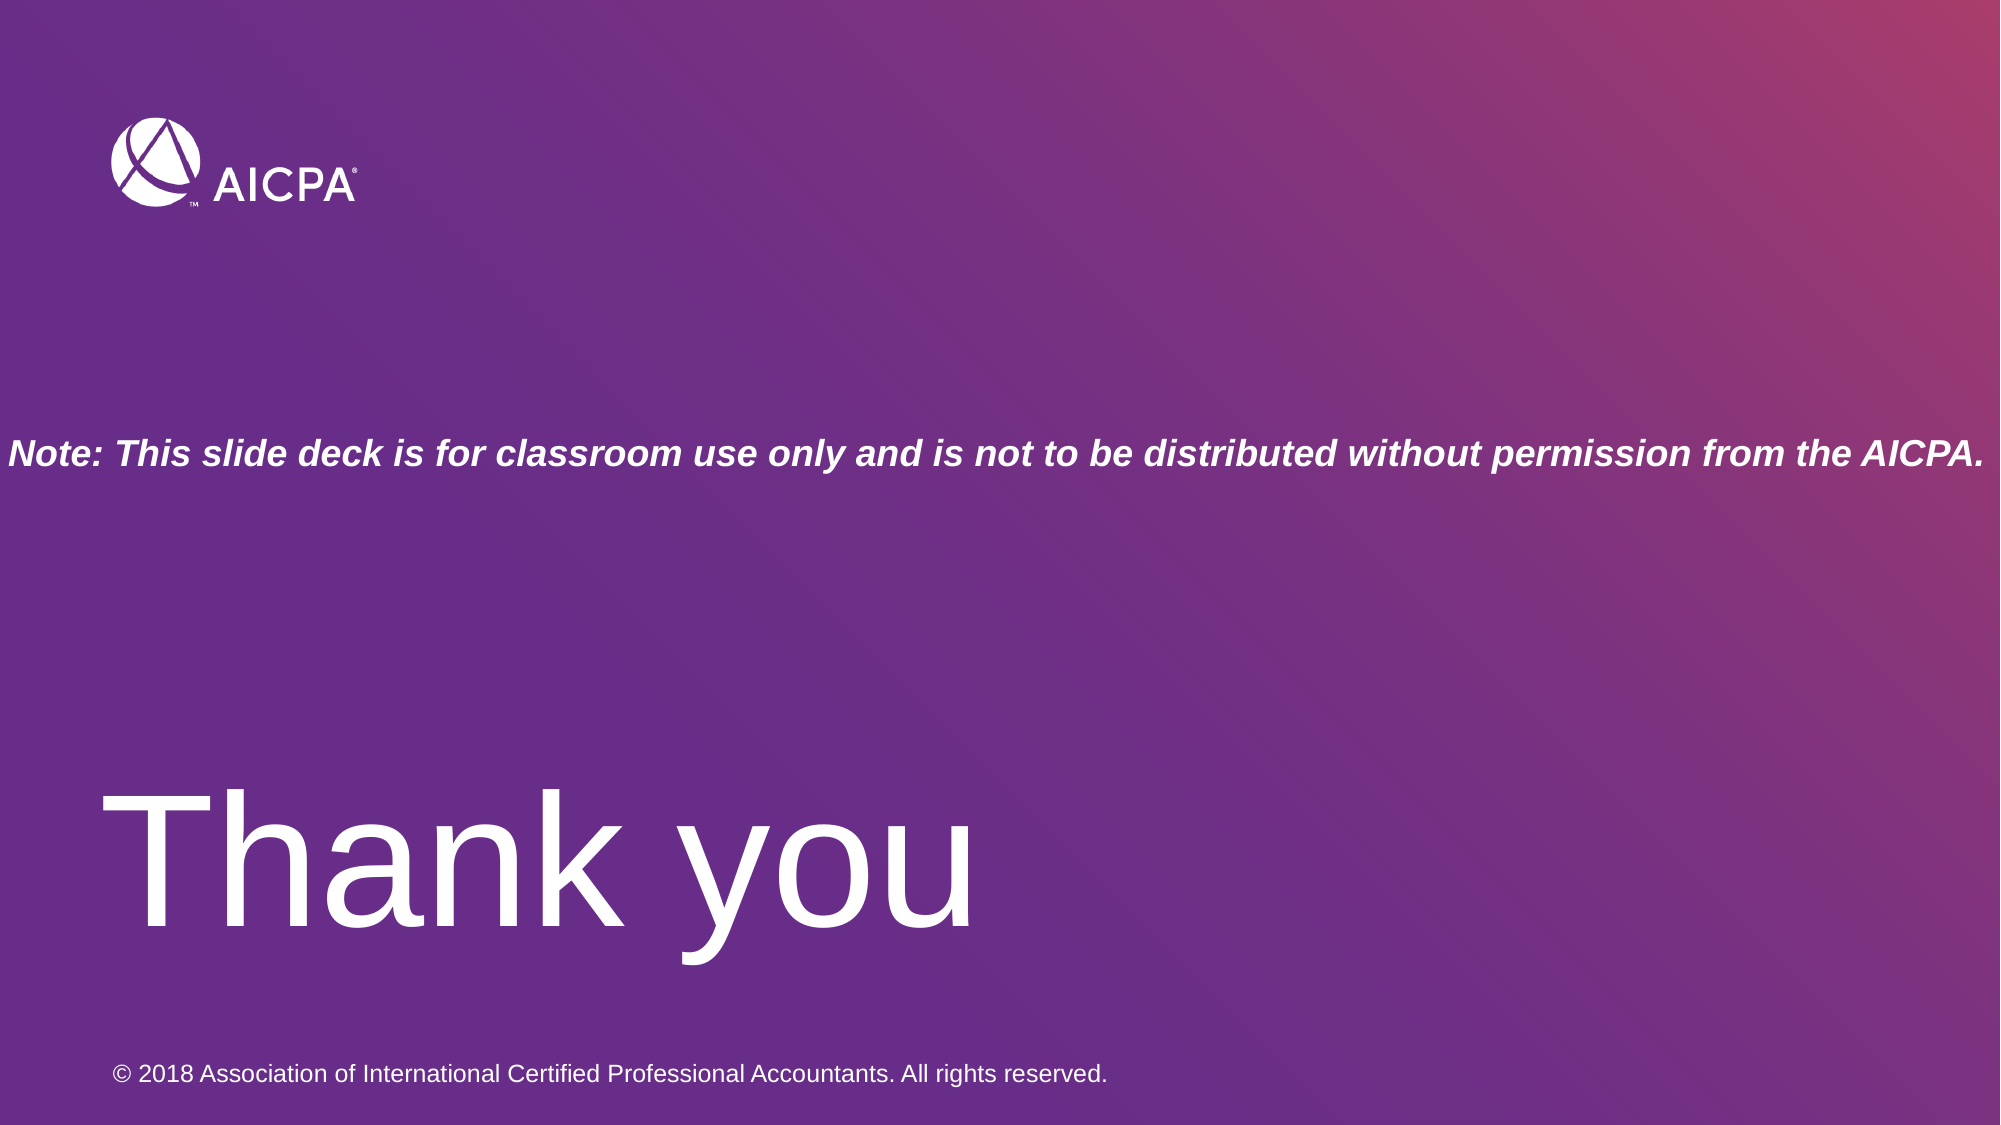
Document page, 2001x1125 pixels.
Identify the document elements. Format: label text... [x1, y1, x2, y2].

picture [0, 0, 2000, 1125]
text_box Note: This slide deck is for classroom use only and is not to be distributed without permission from the AICPA. [8, 329, 2000, 477]
